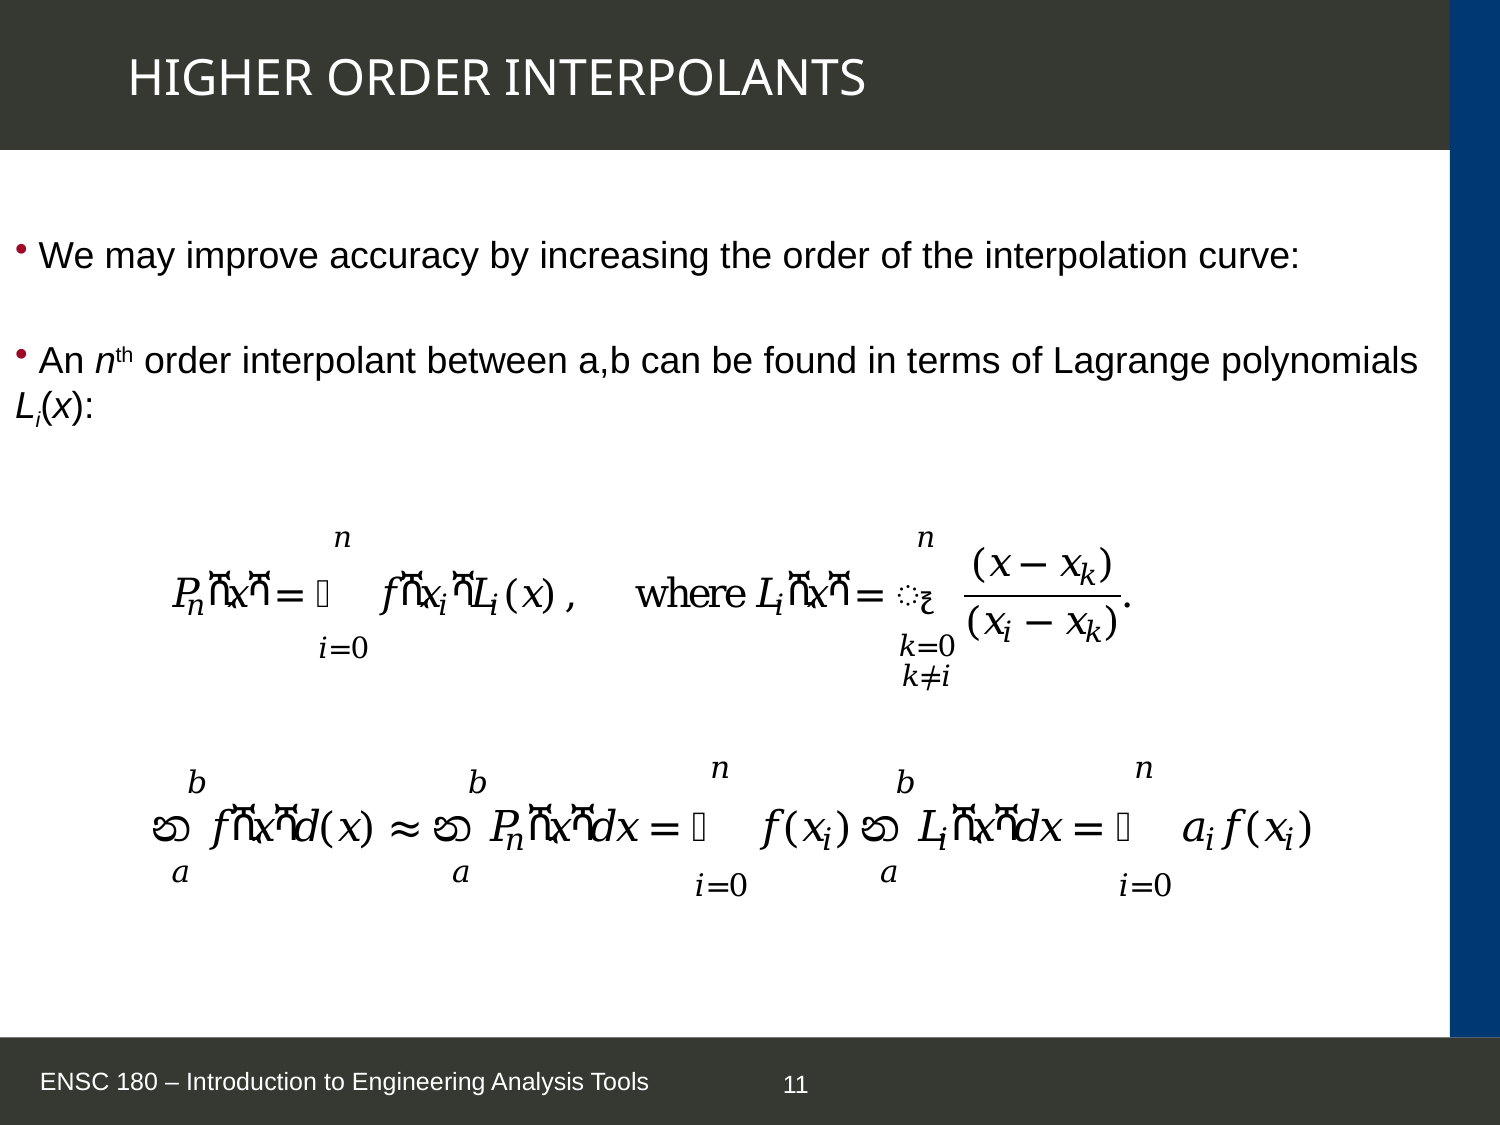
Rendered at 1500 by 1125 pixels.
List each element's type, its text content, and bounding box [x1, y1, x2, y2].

footer ENSC 180 – Introduction to Engineering Analysis Tools [24, 1057, 740, 1113]
title HIGHER ORDER INTERPOLANTS [112, 37, 1450, 138]
list We may improve accuracy by increasing the order of the interpolation curve: An nth order interpolant between a,b can be found in terms of Lagrange polynomials Li(x): [0, 171, 1448, 963]
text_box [72, 527, 1225, 732]
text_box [87, 757, 1378, 944]
